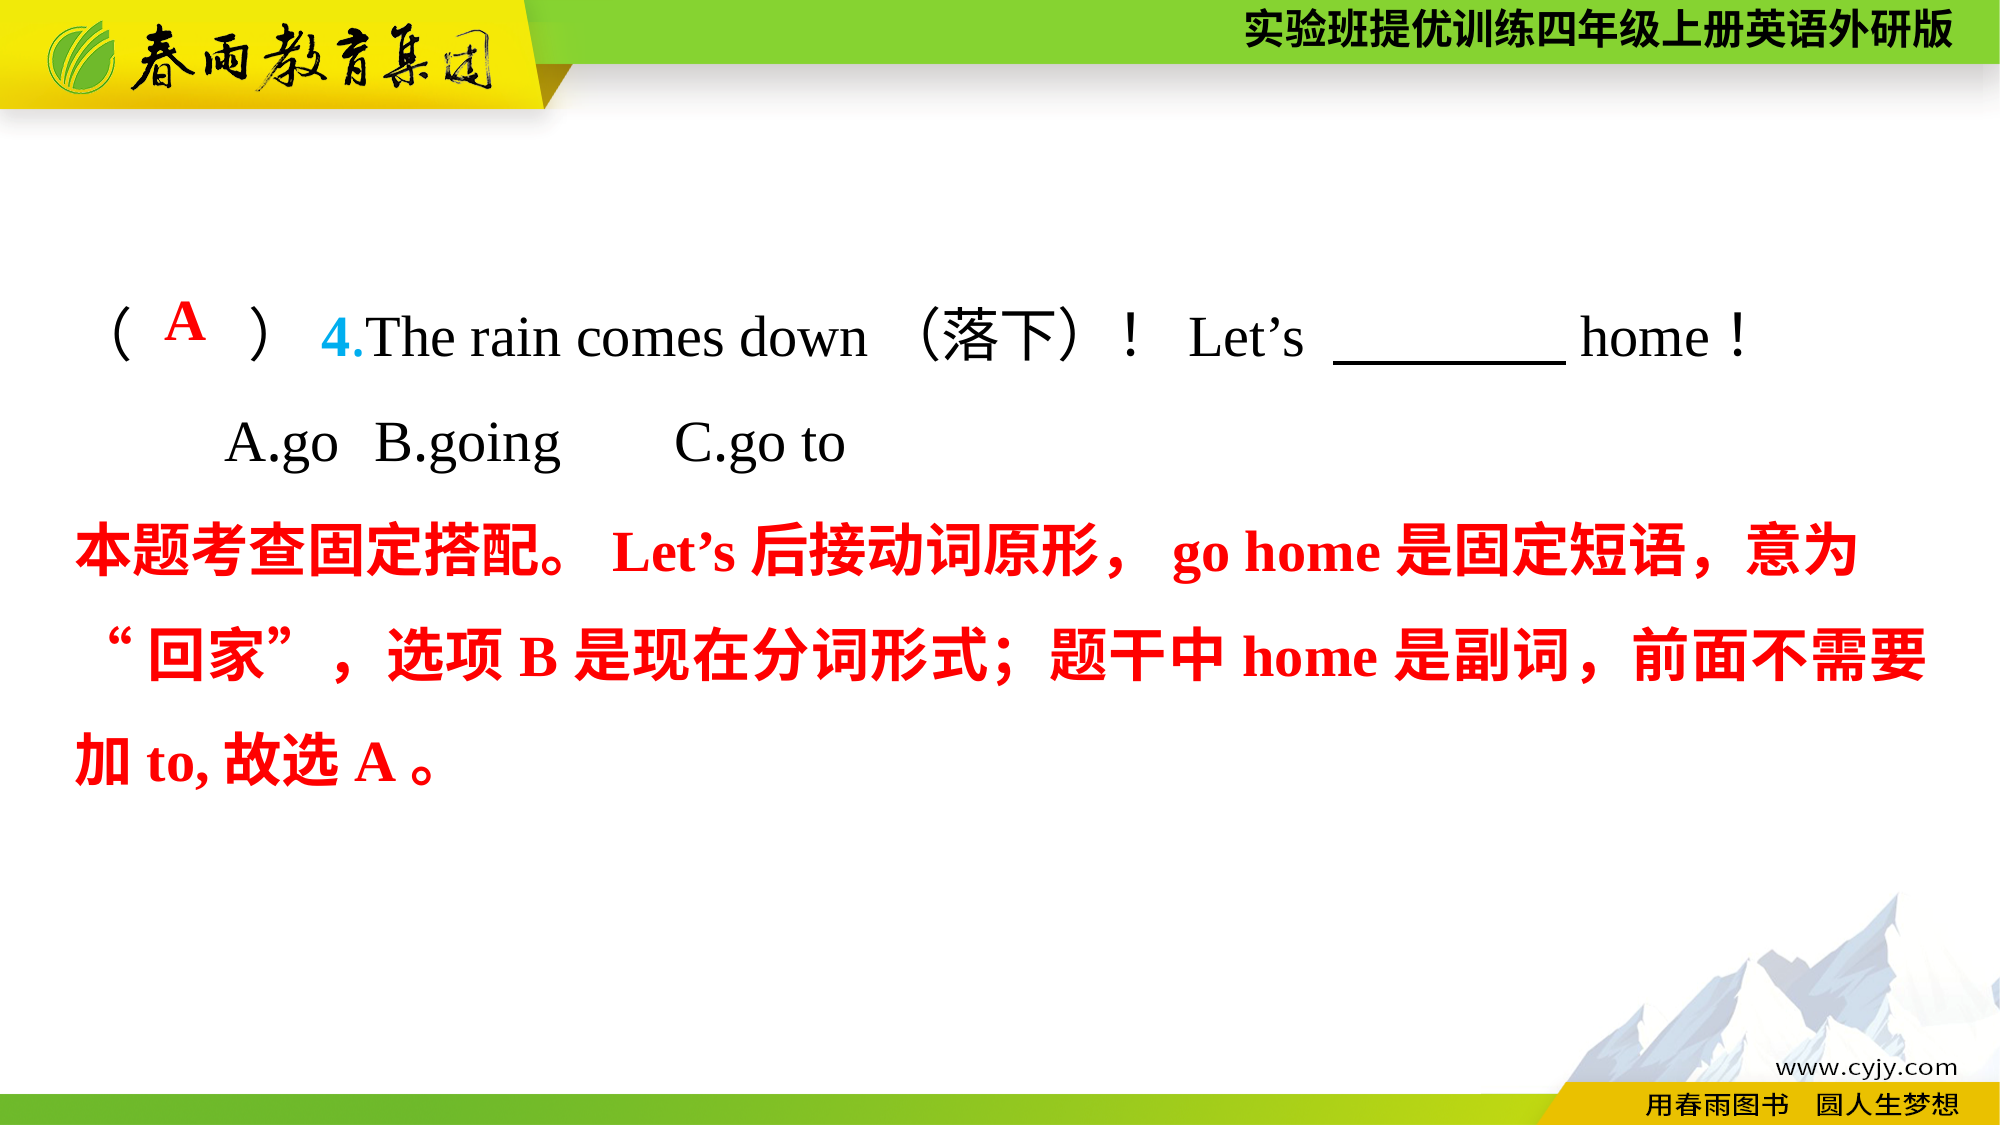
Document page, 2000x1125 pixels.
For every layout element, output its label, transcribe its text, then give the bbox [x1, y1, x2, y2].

picture [0, 0, 2000, 1125]
text_box A [149, 274, 222, 360]
list （ ）4.The rain comes down（落下）！Let’s home！ A.go B.going C.go to [59, 255, 1944, 470]
text_box 本题考查固定搭配。Let’s后接动词原形，go home是固定短语，意为 “回家”，选项B是现在分词形式；题干中home是副词，前面不需要加to,故选A。 [59, 471, 1944, 801]
